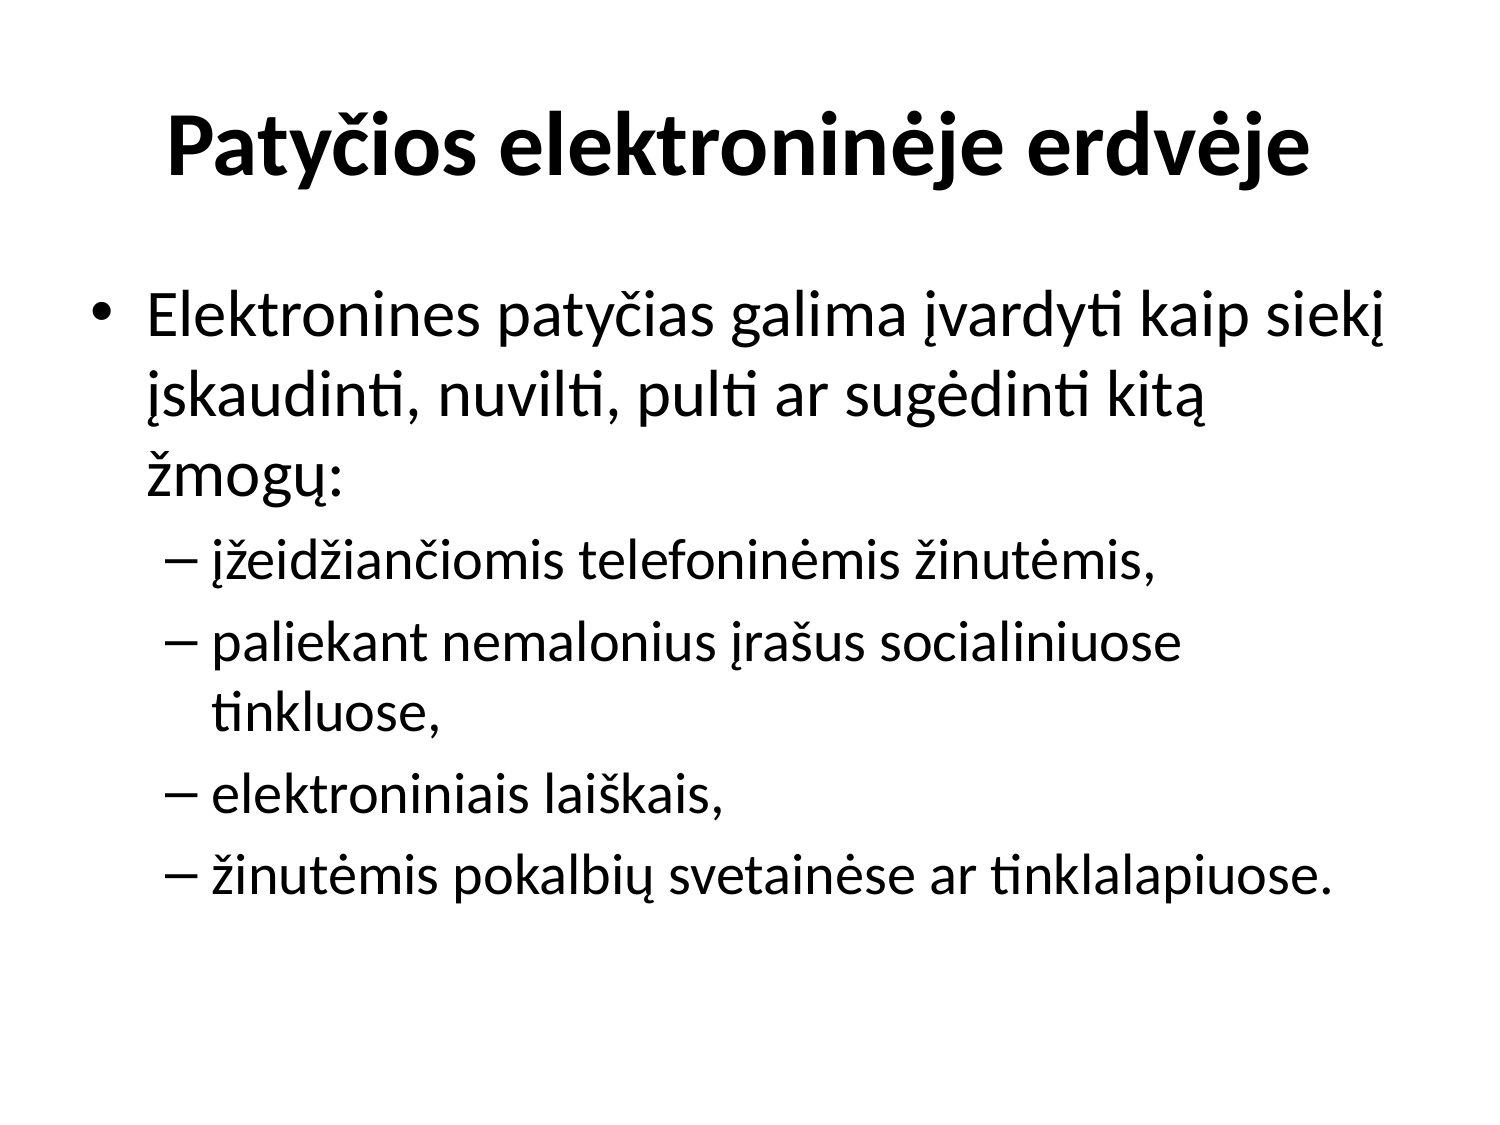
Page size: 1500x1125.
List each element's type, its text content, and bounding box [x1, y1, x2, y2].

title Patyčios elektroninėje erdvėje [74, 44, 1426, 233]
list Elektronines patyčias galima įvardyti kaip siekį įskaudinti, nuvilti, pulti ar sugėdinti kitą žmogų: įžeidžiančiomis telefoninėmis žinutėmis, paliekant nemalonius įrašus socialiniuose tinkluose, elektroniniais laiškais, žinutėmis pokalbių svetainėse ar tinklalapiuose. [74, 262, 1426, 1006]
